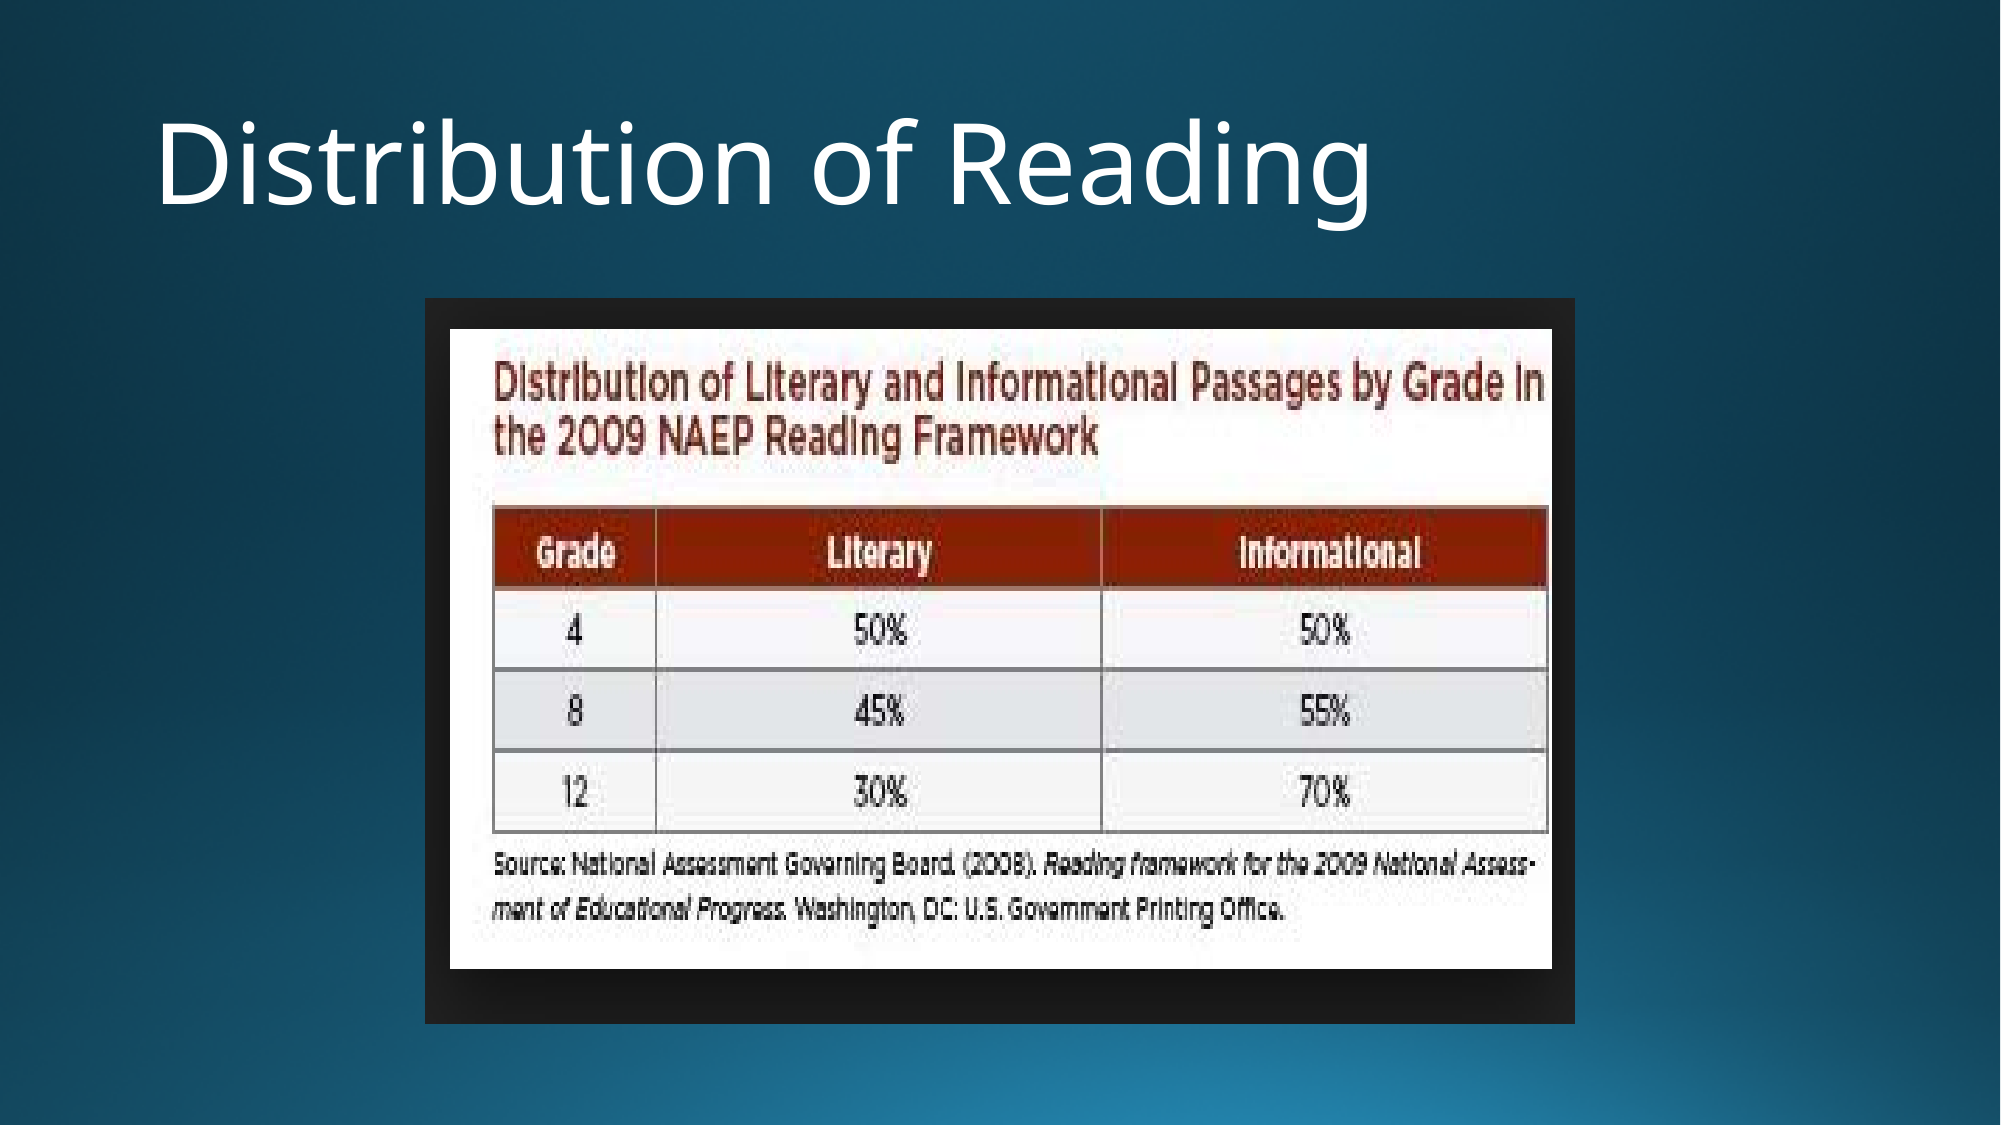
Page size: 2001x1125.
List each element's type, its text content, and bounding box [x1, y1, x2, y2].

title Distribution of Reading [137, 59, 1863, 278]
picture [0, 0, 2001, 1125]
